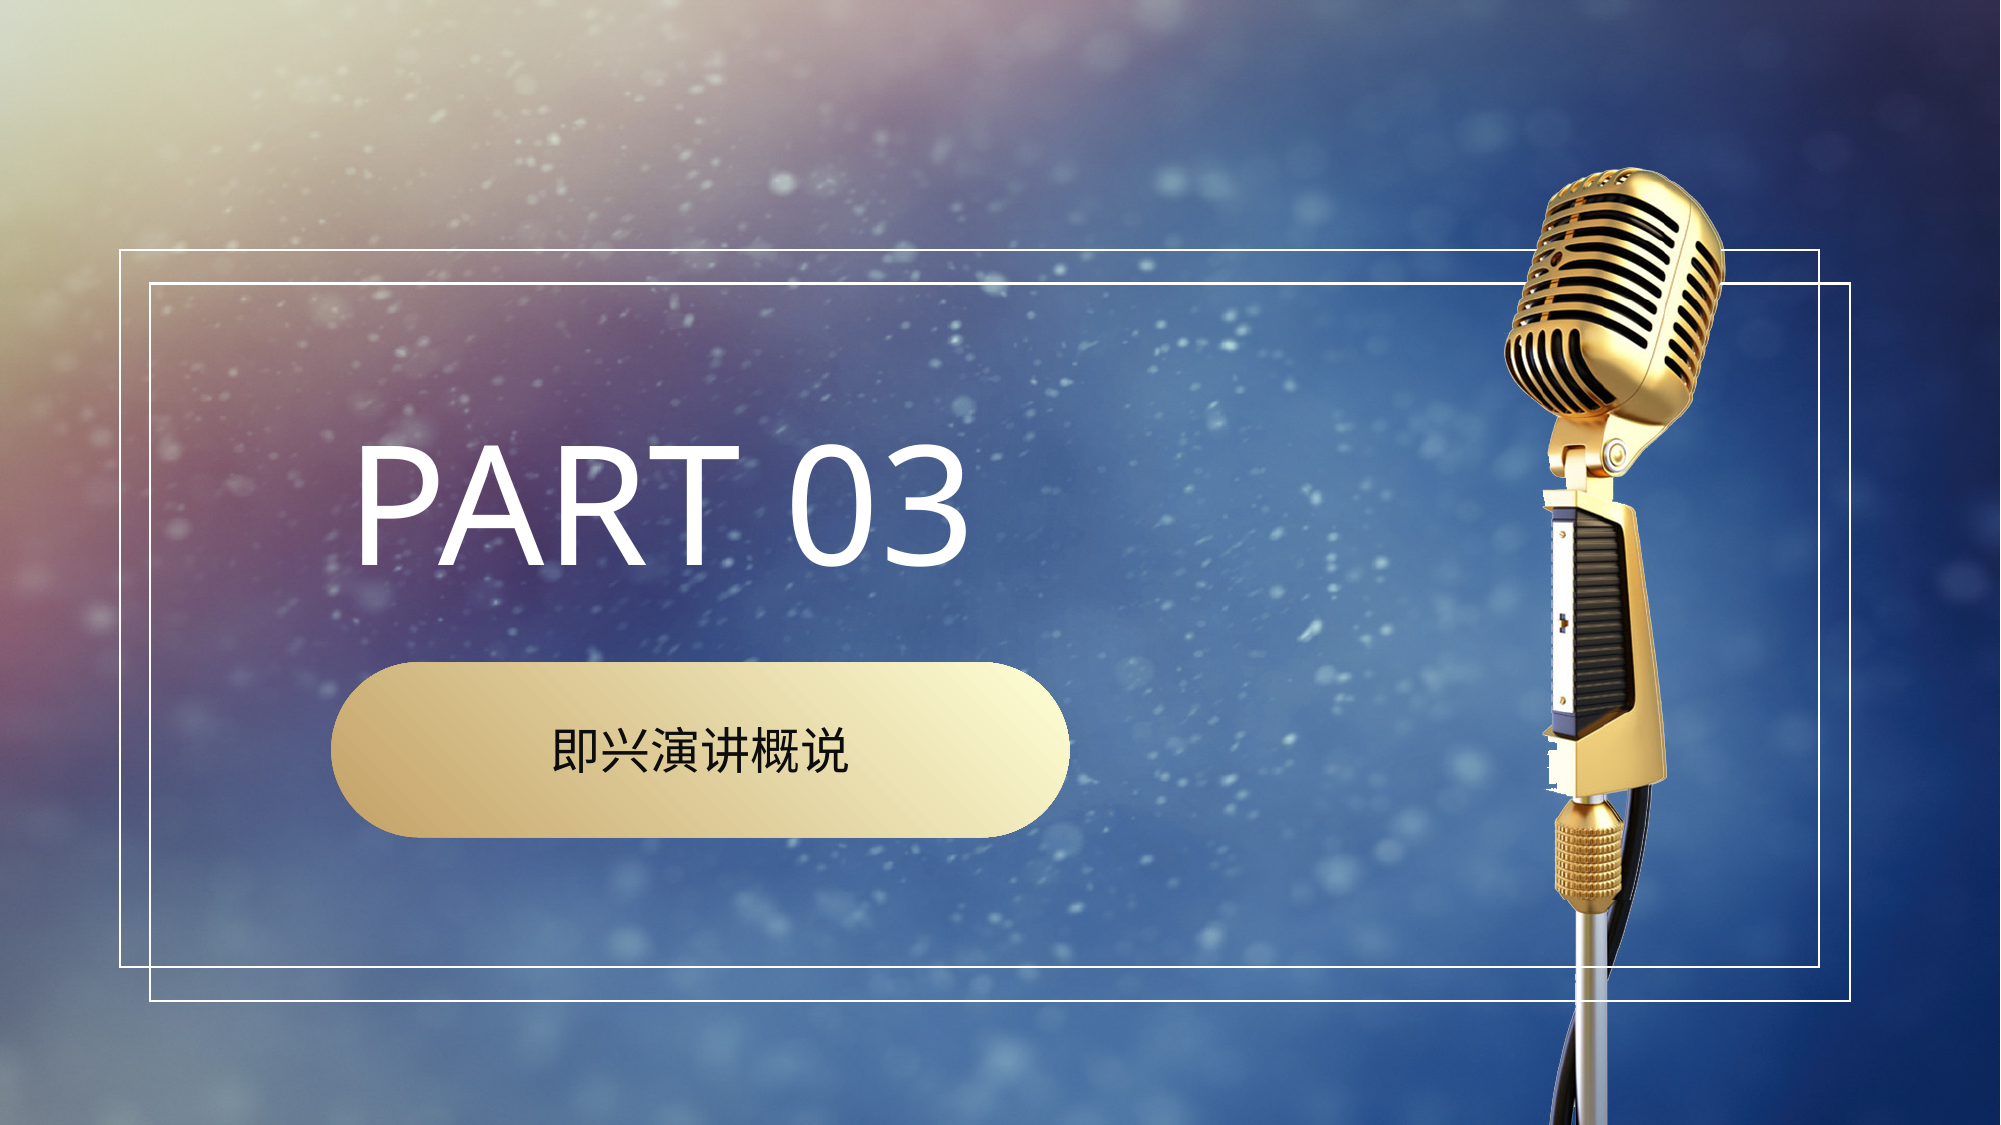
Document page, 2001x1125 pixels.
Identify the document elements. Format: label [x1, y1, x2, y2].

text_box [119, 249, 1181, 968]
text_box [149, 968, 1181, 1002]
picture [0, 0, 2000, 1125]
